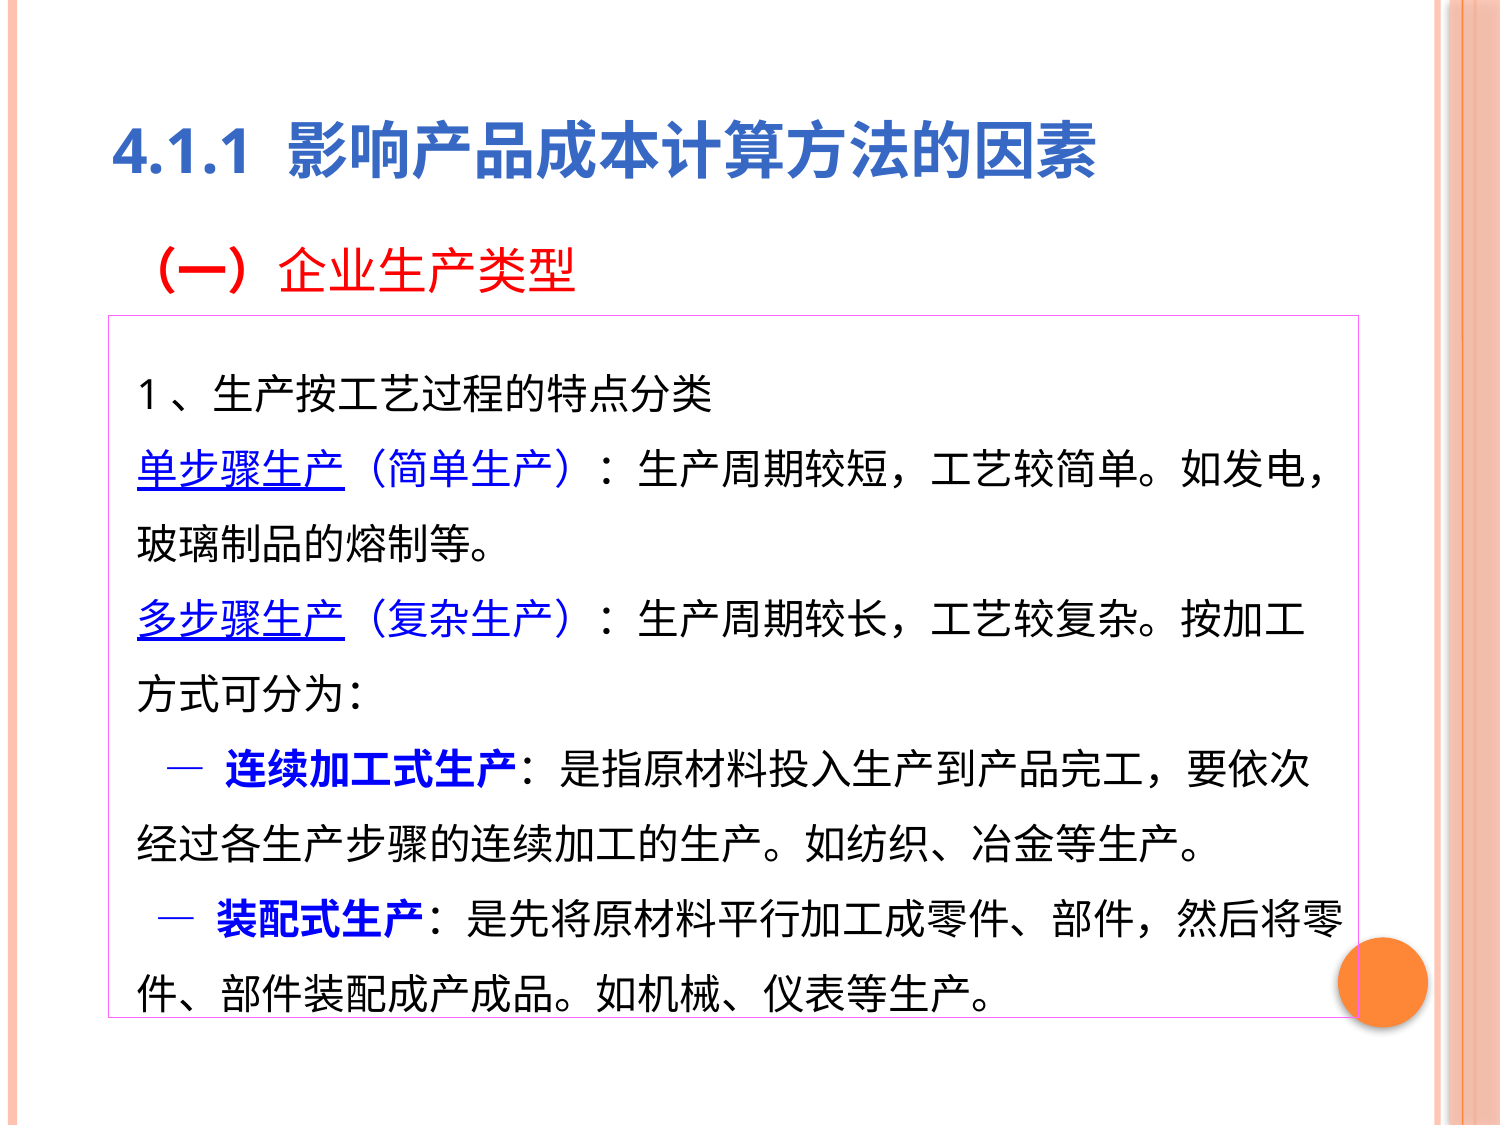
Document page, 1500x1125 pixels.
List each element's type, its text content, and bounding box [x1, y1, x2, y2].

text_box 1、生产按工艺过程的特点分类 单步骤生产（简单生产）：生产周期较短，工艺较简单。如发电，玻璃制品的熔制等。 多步骤生产（复杂生产）：生产周期较长，工艺较复杂。按加工方式可分为： — 连续加工式生产：是指原材料投入生产到产品完工，要依次经过各生产步骤的连续加工的生产。如纺织、冶金等生产。 — 装配式生产：是先将原材料平行加工成零件、部件，然后将零件、部件装配成产成品。如机械、仪表等生产。 [108, 315, 1359, 1018]
text_box （一）企业生产类型 [112, 231, 774, 367]
text_box 4.1.1 影响产品成本计算方法的因素 [64, 104, 1117, 211]
